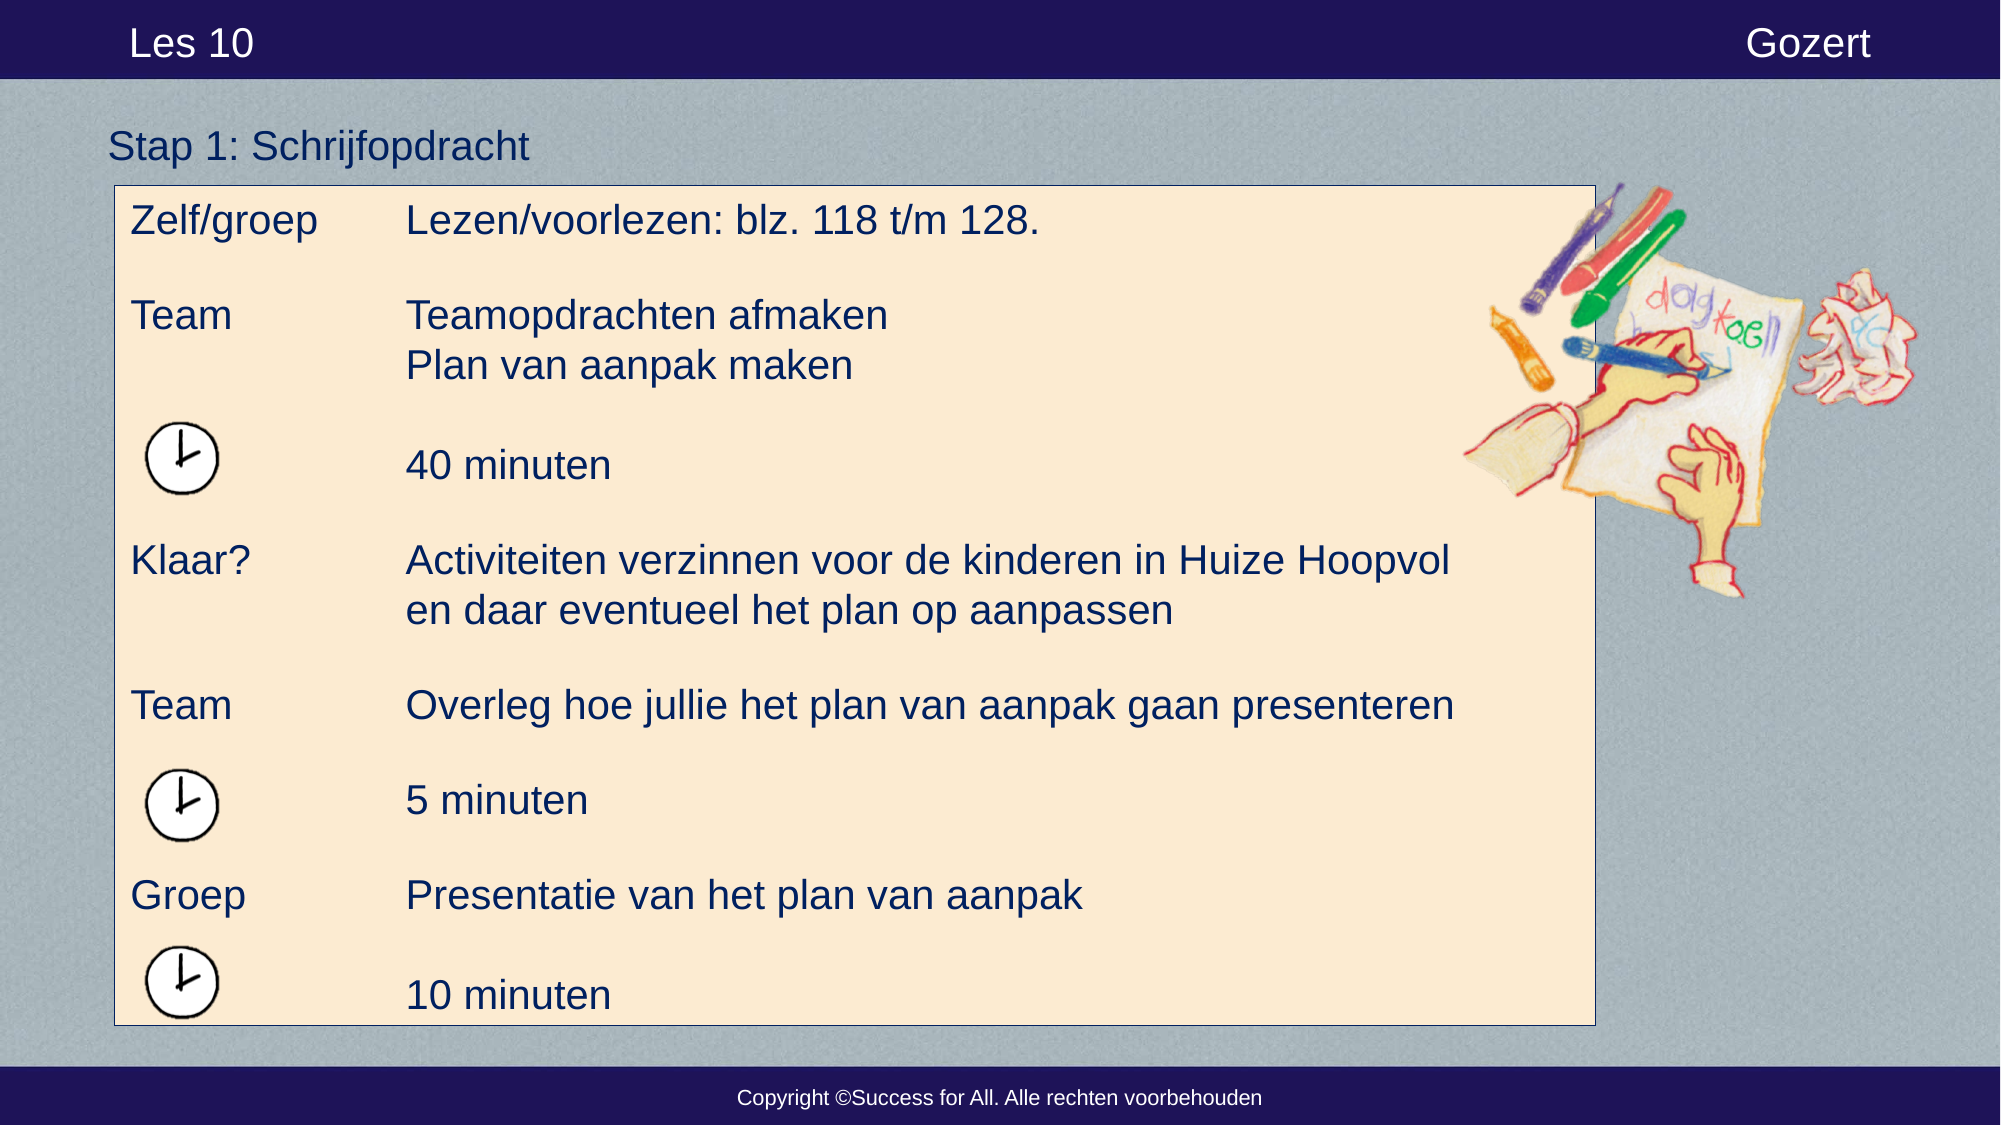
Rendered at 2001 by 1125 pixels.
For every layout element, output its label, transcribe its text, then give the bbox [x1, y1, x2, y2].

picture [0, 0, 2001, 1125]
text_box Les 10 [114, 8, 354, 73]
text_box Gozert [999, 8, 1886, 73]
text_box Zelf/groep Lezen/voorlezen: blz. 118 t/m 128. Team Teamopdrachten afmaken Plan van aanpak maken 40 minuten Klaar? Activiteiten verzinnen voor de kinderen in Huize Hoopvol en daar eventueel het plan op aanpassen Team Overleg hoe jullie het plan van aanpak gaan presenteren 5 minuten Groep Presentatie van het plan van aanpak 10 minuten [114, 185, 1596, 1026]
text_box Stap 1: Schrijfopdracht [92, 111, 886, 177]
text_box Copyright ©Success for All. Alle rechten voorbehouden [0, 1076, 2000, 1125]
